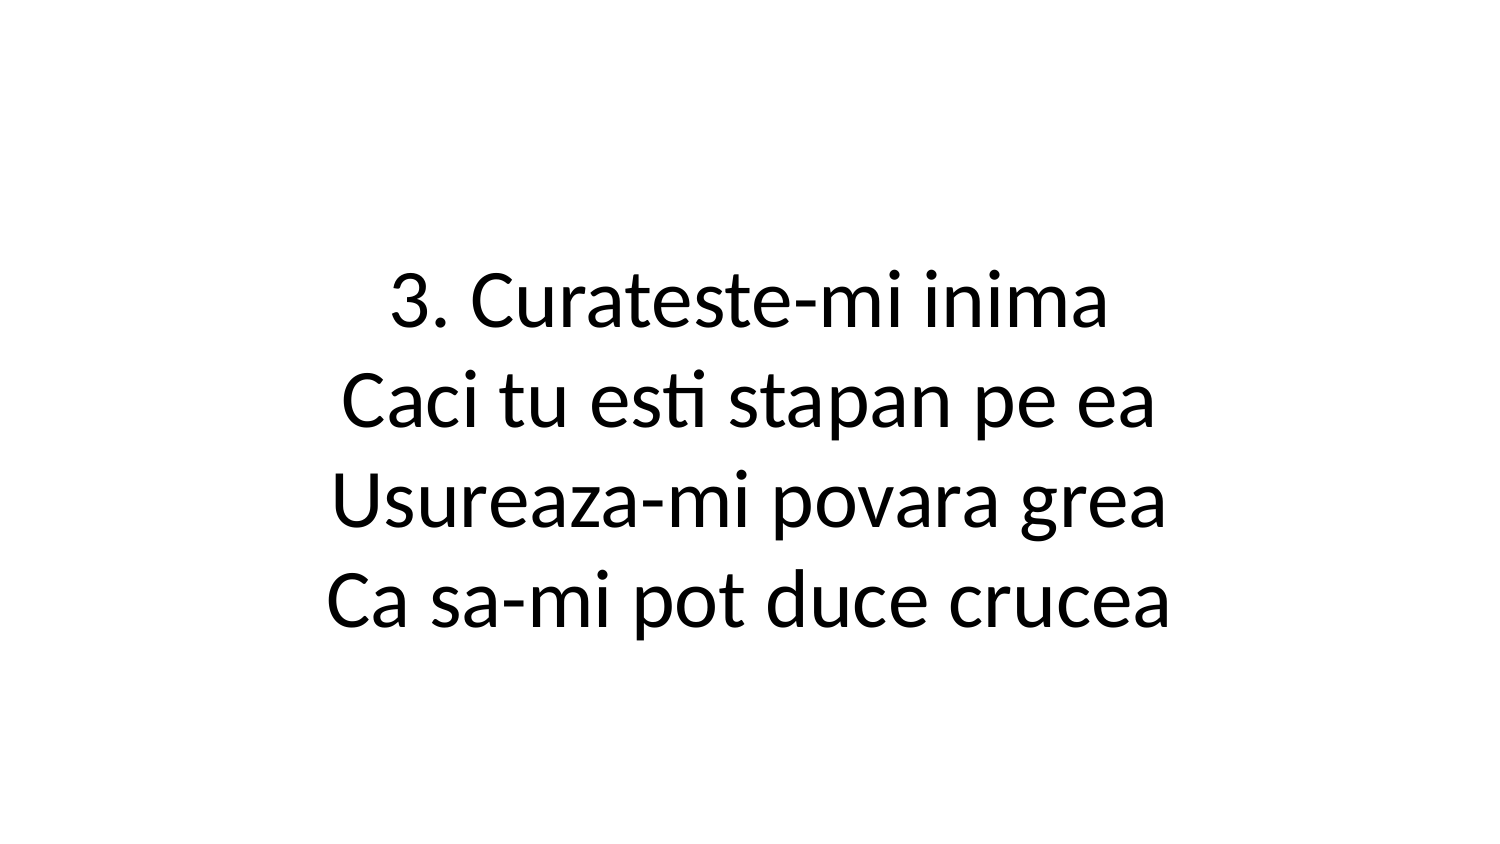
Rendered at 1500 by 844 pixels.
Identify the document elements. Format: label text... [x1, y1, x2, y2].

text_box 3. Curateste-mi inima Caci tu esti stapan pe ea Usureaza-mi povara grea Ca sa-mi pot duce crucea [311, 192, 1189, 652]
